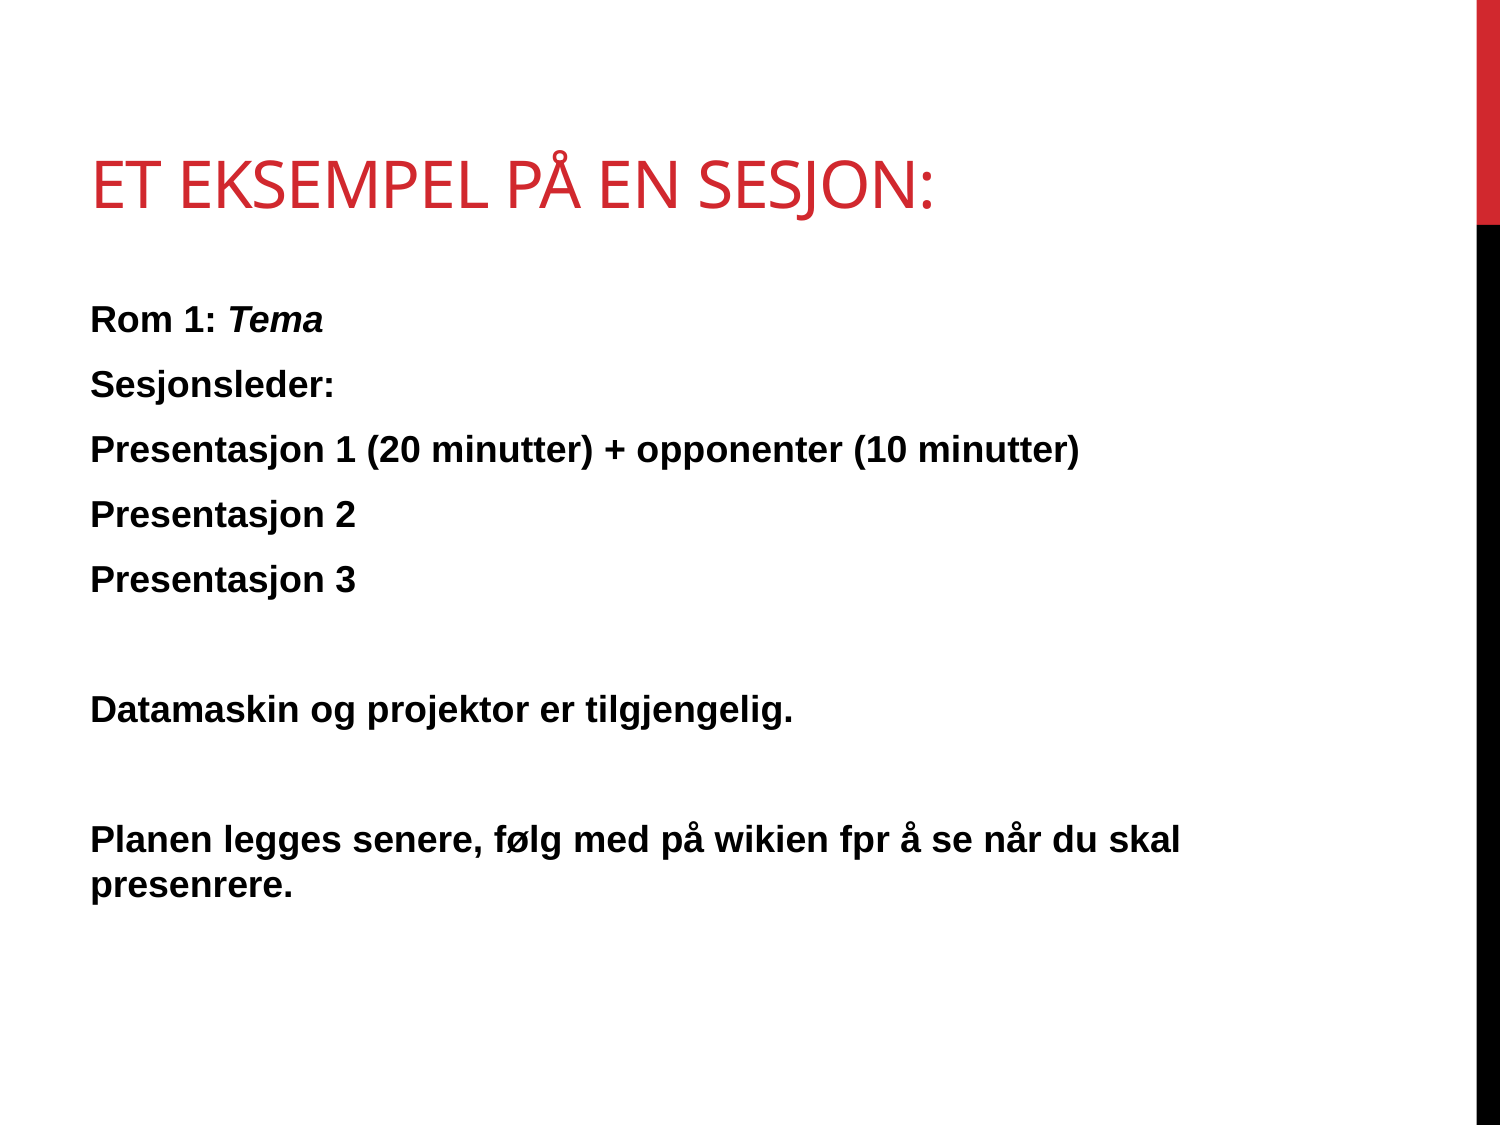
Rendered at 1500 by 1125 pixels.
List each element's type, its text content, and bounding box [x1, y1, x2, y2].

list Rom 1: Tema Sesjonsleder: Presentasjon 1 (20 minutter) + opponenter (10 minutter) Presentasjon 2 Presentasjon 3 Datamaskin og projektor er tilgjengelig. Planen legges senere, følg med på wikien fpr å se når du skal presenrere. [75, 287, 1325, 1005]
title Et eksempel på en sesjon: [75, 83, 1025, 287]
